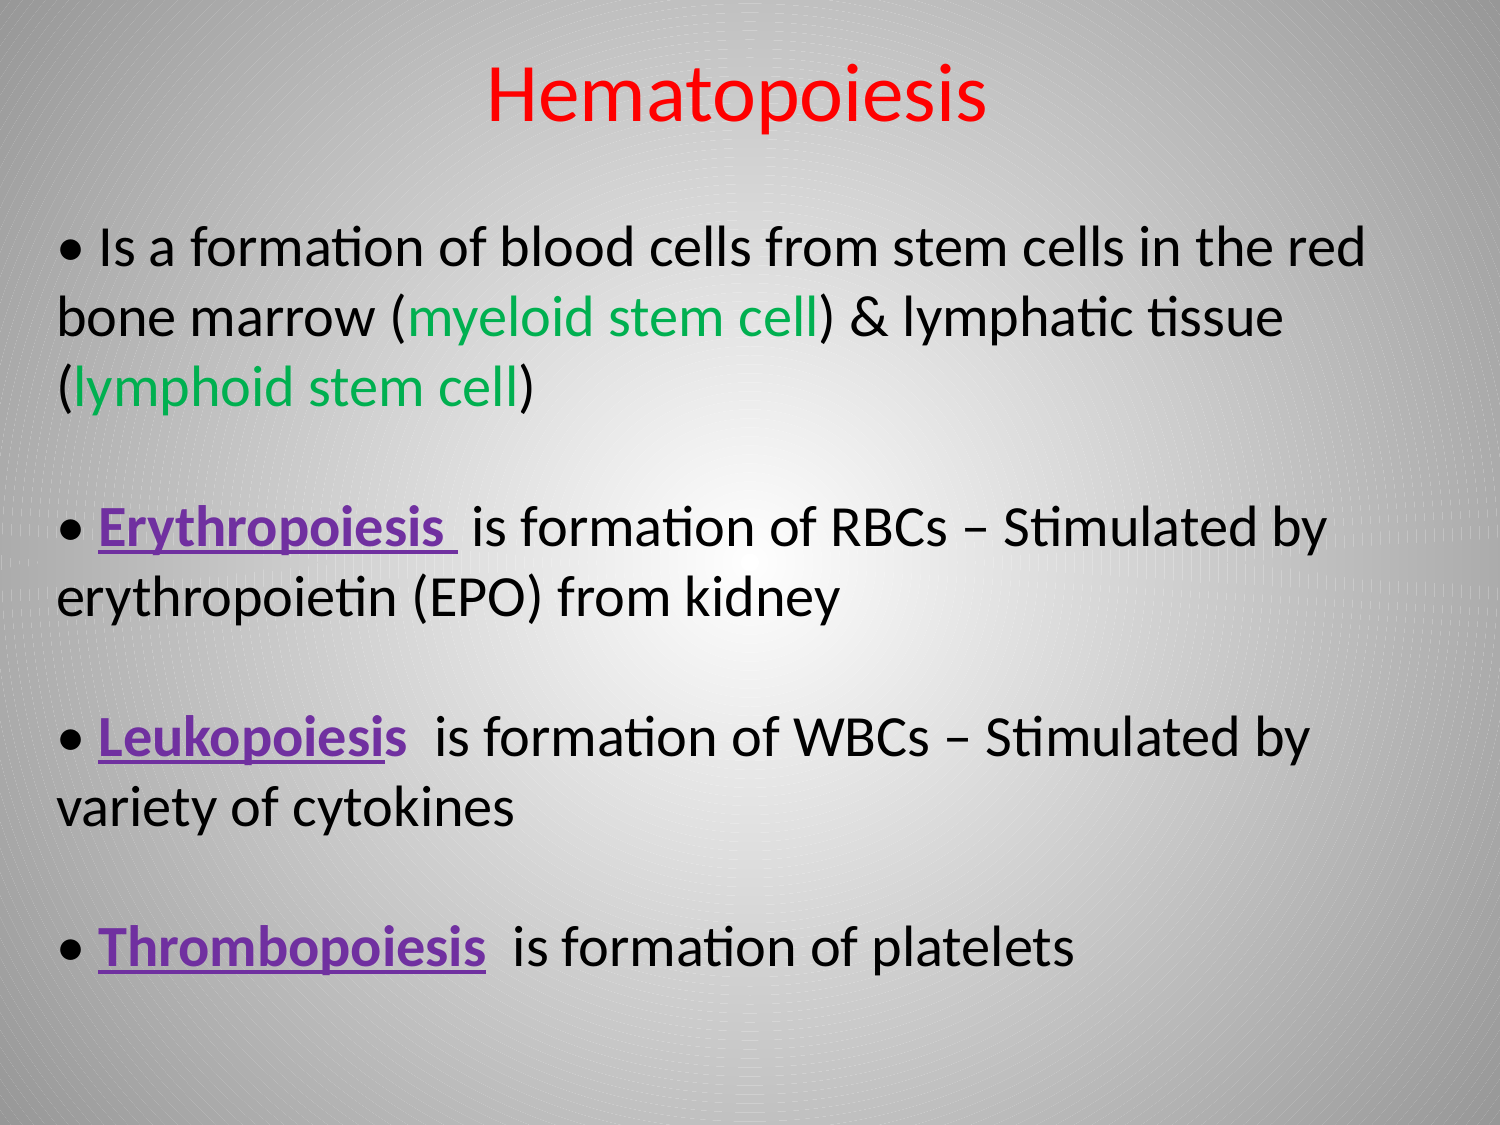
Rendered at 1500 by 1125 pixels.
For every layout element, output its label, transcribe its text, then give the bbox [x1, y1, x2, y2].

text_box Hematopoiesis • Is a formation of blood cells from stem cells in the red bone marrow (myeloid stem cell) & lymphatic tissue (lymphoid stem cell) • Erythropoiesis is formation of RBCs – Stimulated by erythropoietin (EPO) from kidney • Leukopoiesis is formation of WBCs – Stimulated by variety of cytokines • Thrombopoiesis is formation of platelets [41, 30, 1447, 1125]
